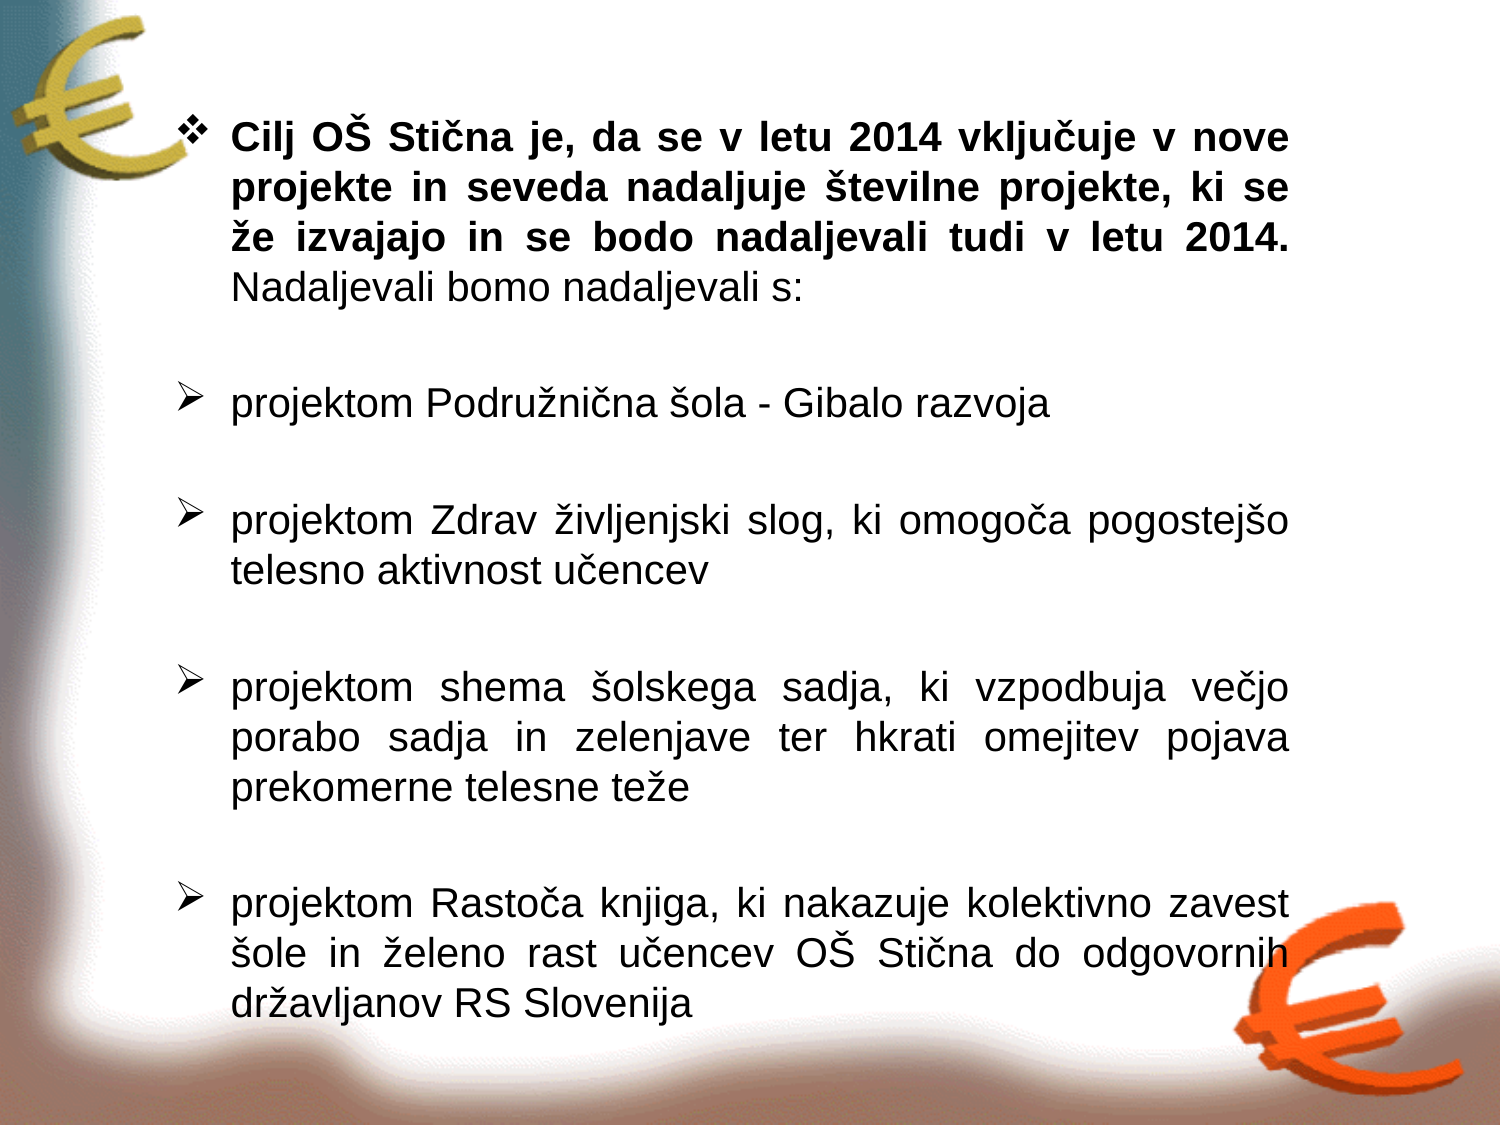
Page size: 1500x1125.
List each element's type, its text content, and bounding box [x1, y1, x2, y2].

title [112, 90, 1341, 220]
picture [0, 0, 1500, 1125]
subtitle Cilj OŠ Stična je, da se v letu 2014 vključuje v nove projekte in seveda nadaljuje številne projekte, ki se že izvajajo in se bodo nadaljevali tudi v letu 2014. Nadaljevali bomo nadaljevali s: projektom Podružnična šola - Gibalo razvoja projektom Zdrav življenjski slog, ki omogoča pogostejšo telesno aktivnost učencev projektom shema šolskega sadja, ki vzpodbuja večjo porabo sadja in zelenjave ter hkrati omejitev pojava prekomerne telesne teže projektom Rastoča knjiga, ki nakazuje kolektivno zavest šole in želeno rast učencev OŠ Stična do odgovornih državljanov RS Slovenija [159, 101, 1306, 1083]
